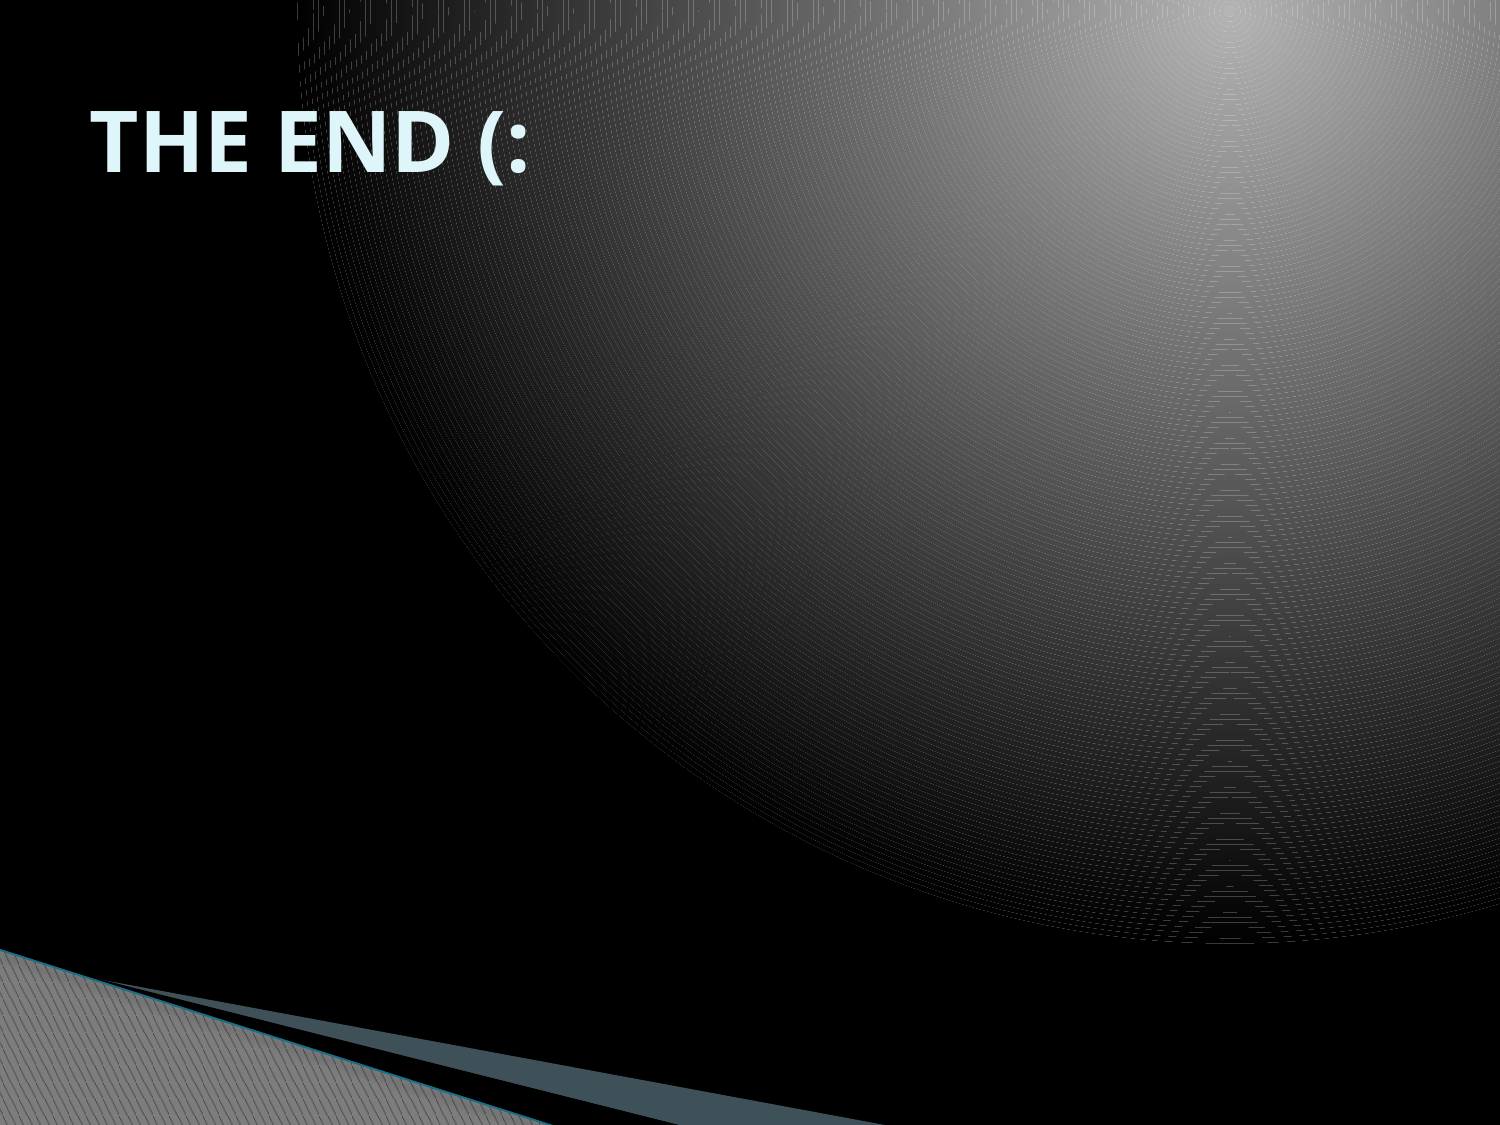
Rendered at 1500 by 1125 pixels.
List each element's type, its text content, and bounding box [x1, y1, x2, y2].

title THE END (: [75, 45, 1425, 233]
picture [0, 952, 543, 1125]
